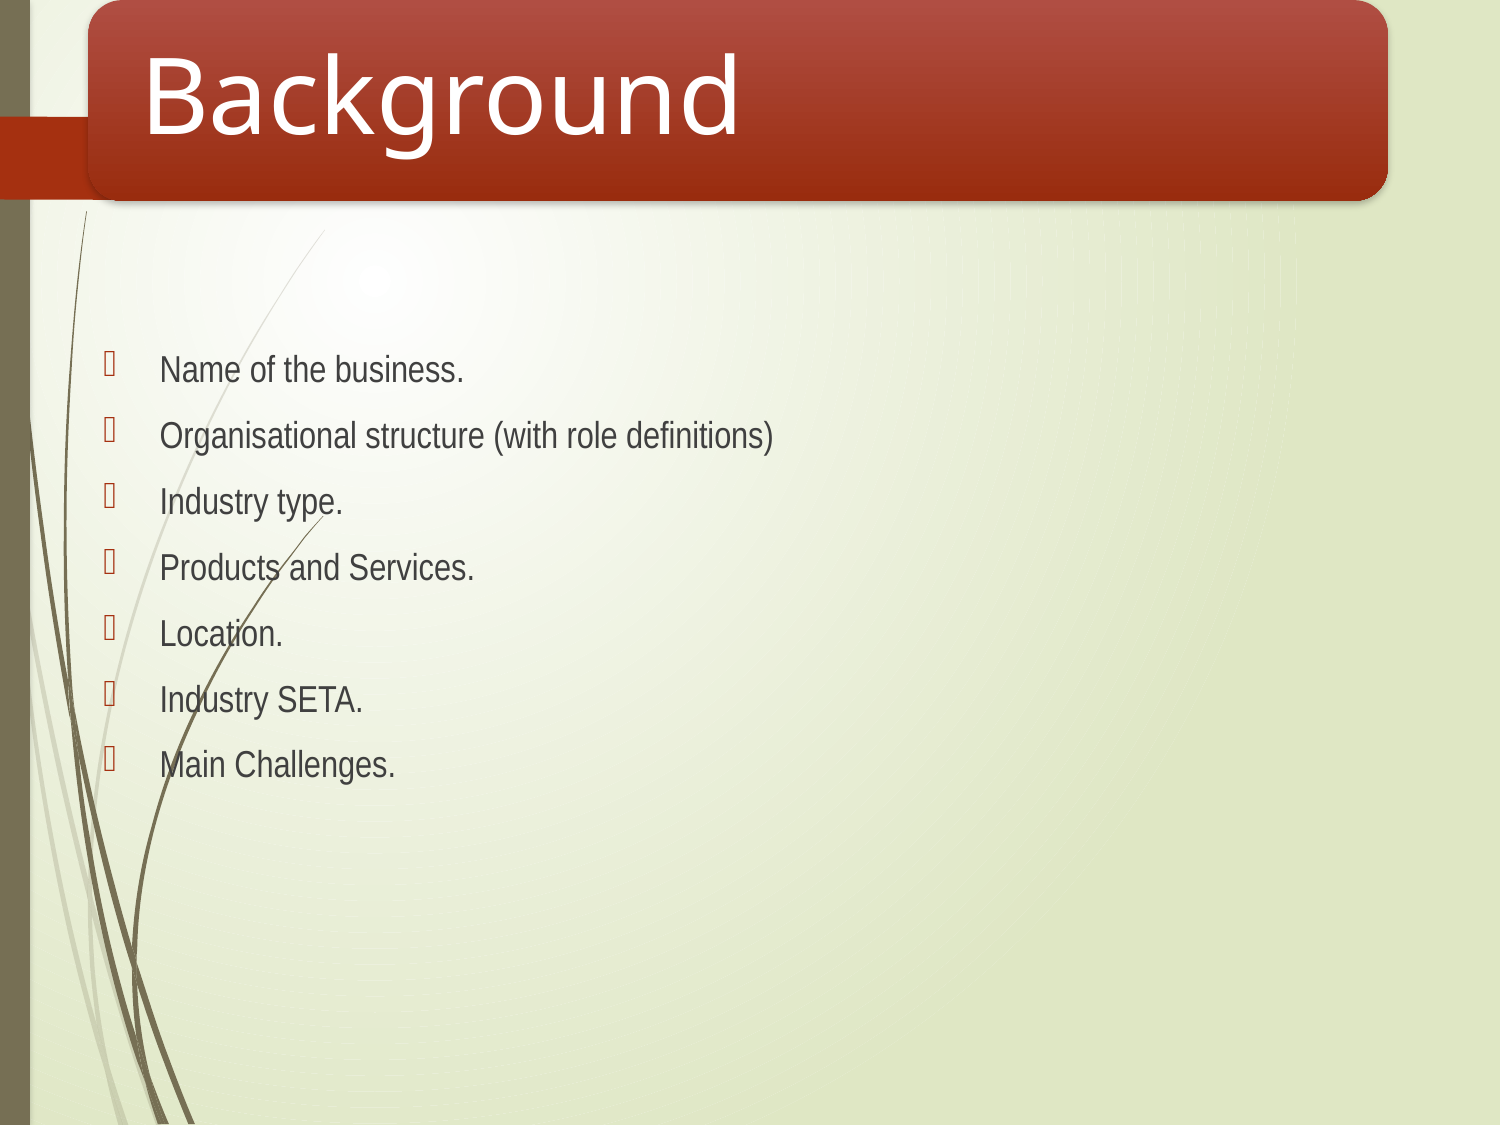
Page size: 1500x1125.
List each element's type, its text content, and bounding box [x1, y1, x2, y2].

text_box Name of the business. Organisational structure (with role definitions) Industry type. Products and Services. Location. Industry SETA. Main Challenges. [88, 338, 1436, 925]
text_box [88, 0, 1389, 204]
